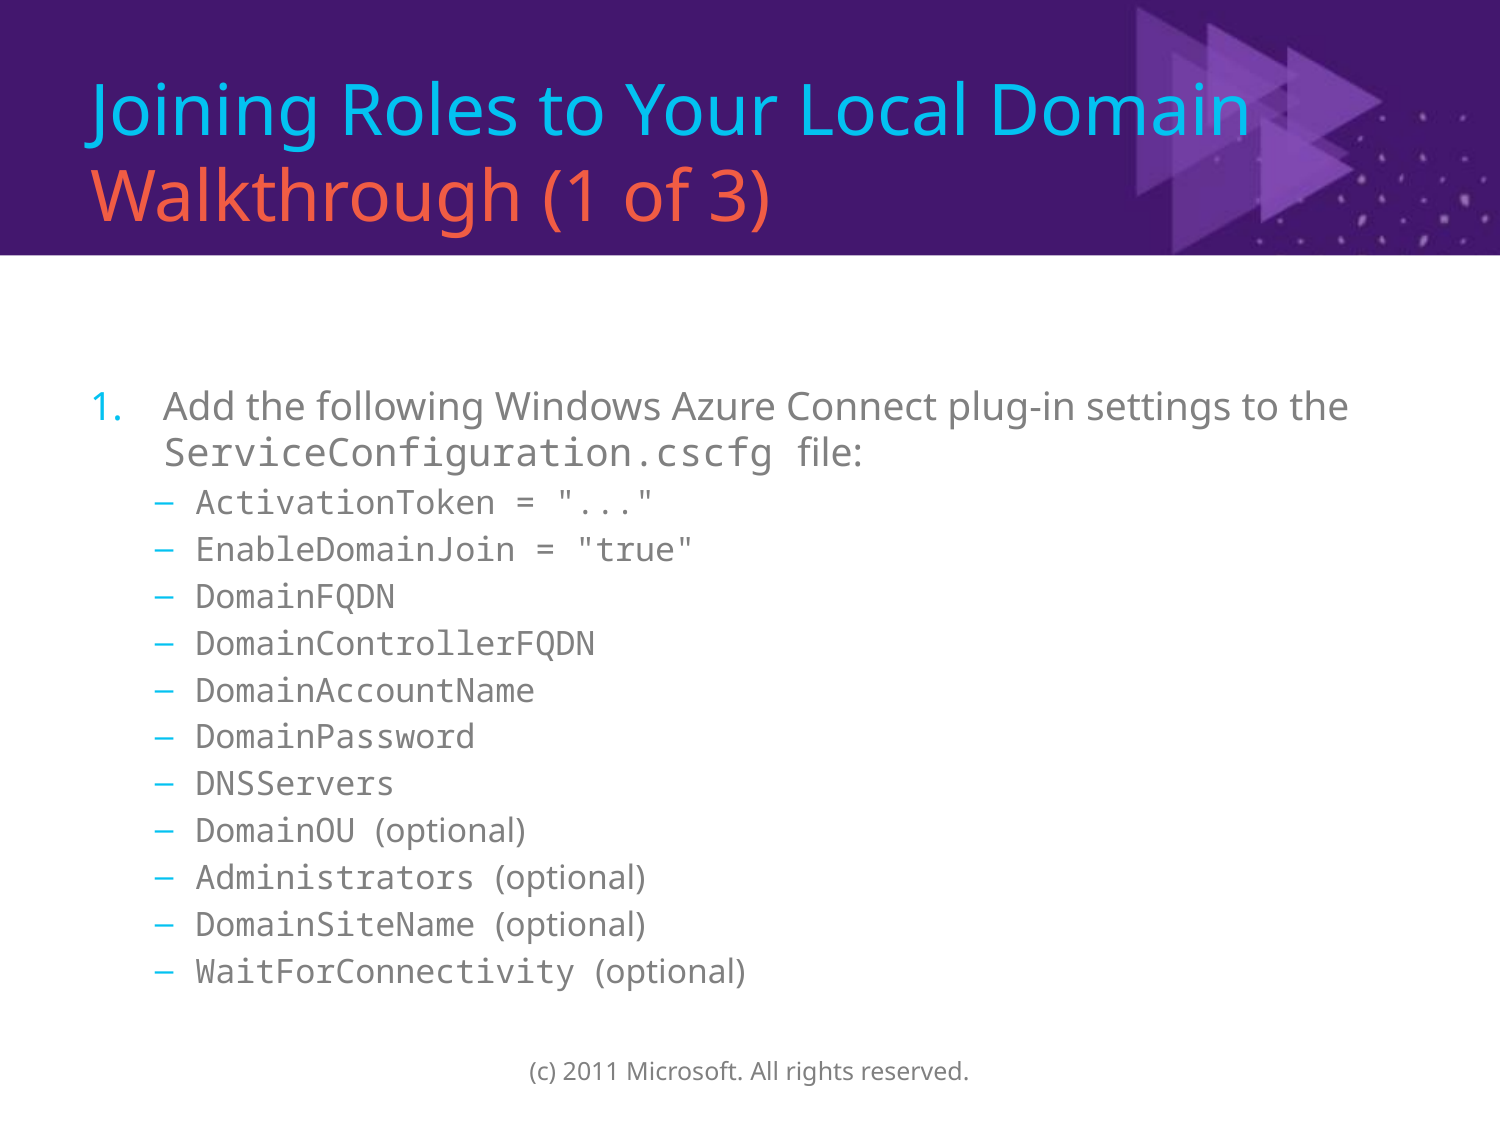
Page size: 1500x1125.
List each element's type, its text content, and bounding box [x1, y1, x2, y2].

footer (c) 2011 Microsoft. All rights reserved. [512, 1042, 988, 1103]
list Add the following Windows Azure Connect plug-in settings to the ServiceConfiguration.cscfg file: ActivationToken = "..." EnableDomainJoin = "true" DomainFQDN DomainControllerFQDN DomainAccountName DomainPassword DNSServers DomainOU (optional) Administrators (optional) DomainSiteName (optional) WaitForConnectivity (optional) [75, 373, 1425, 1005]
title Joining Roles to Your Local Domain Walkthrough (1 of 3) [75, 56, 1425, 244]
picture [0, 0, 1500, 255]
